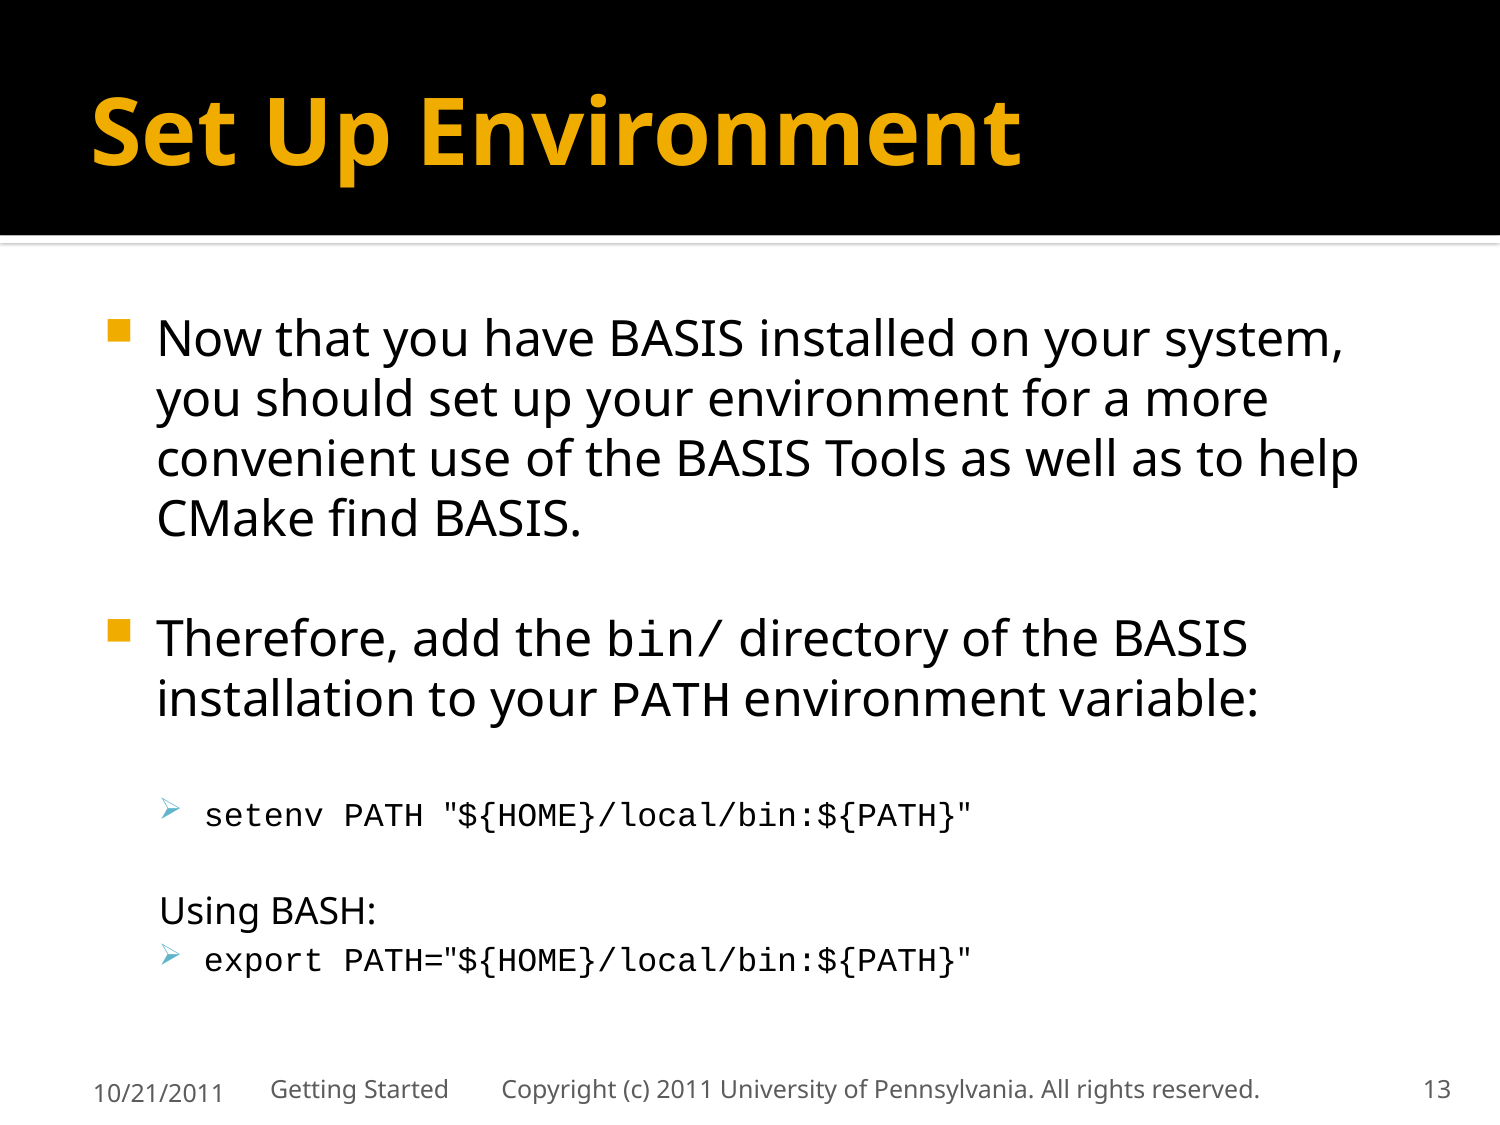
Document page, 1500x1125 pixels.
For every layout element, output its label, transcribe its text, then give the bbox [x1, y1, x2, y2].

title Set Up Environment [75, 25, 1425, 231]
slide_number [75, 1062, 238, 1108]
slide_number 13 [1345, 1062, 1467, 1108]
footer Getting Started Copyright (c) 2011 University of Pennsylvania. All rights reserved. [262, 1062, 1337, 1108]
list Now that you have BASIS installed on your system, you should set up your environment for a more convenient use of the BASIS Tools as well as to help CMake find BASIS. Therefore, add the bin/ directory of the BASIS installation to your PATH environment variable: setenv PATH "${HOME}/local/bin:${PATH}" Using BASH: export PATH="${HOME}/local/bin:${PATH}" [75, 291, 1425, 1050]
